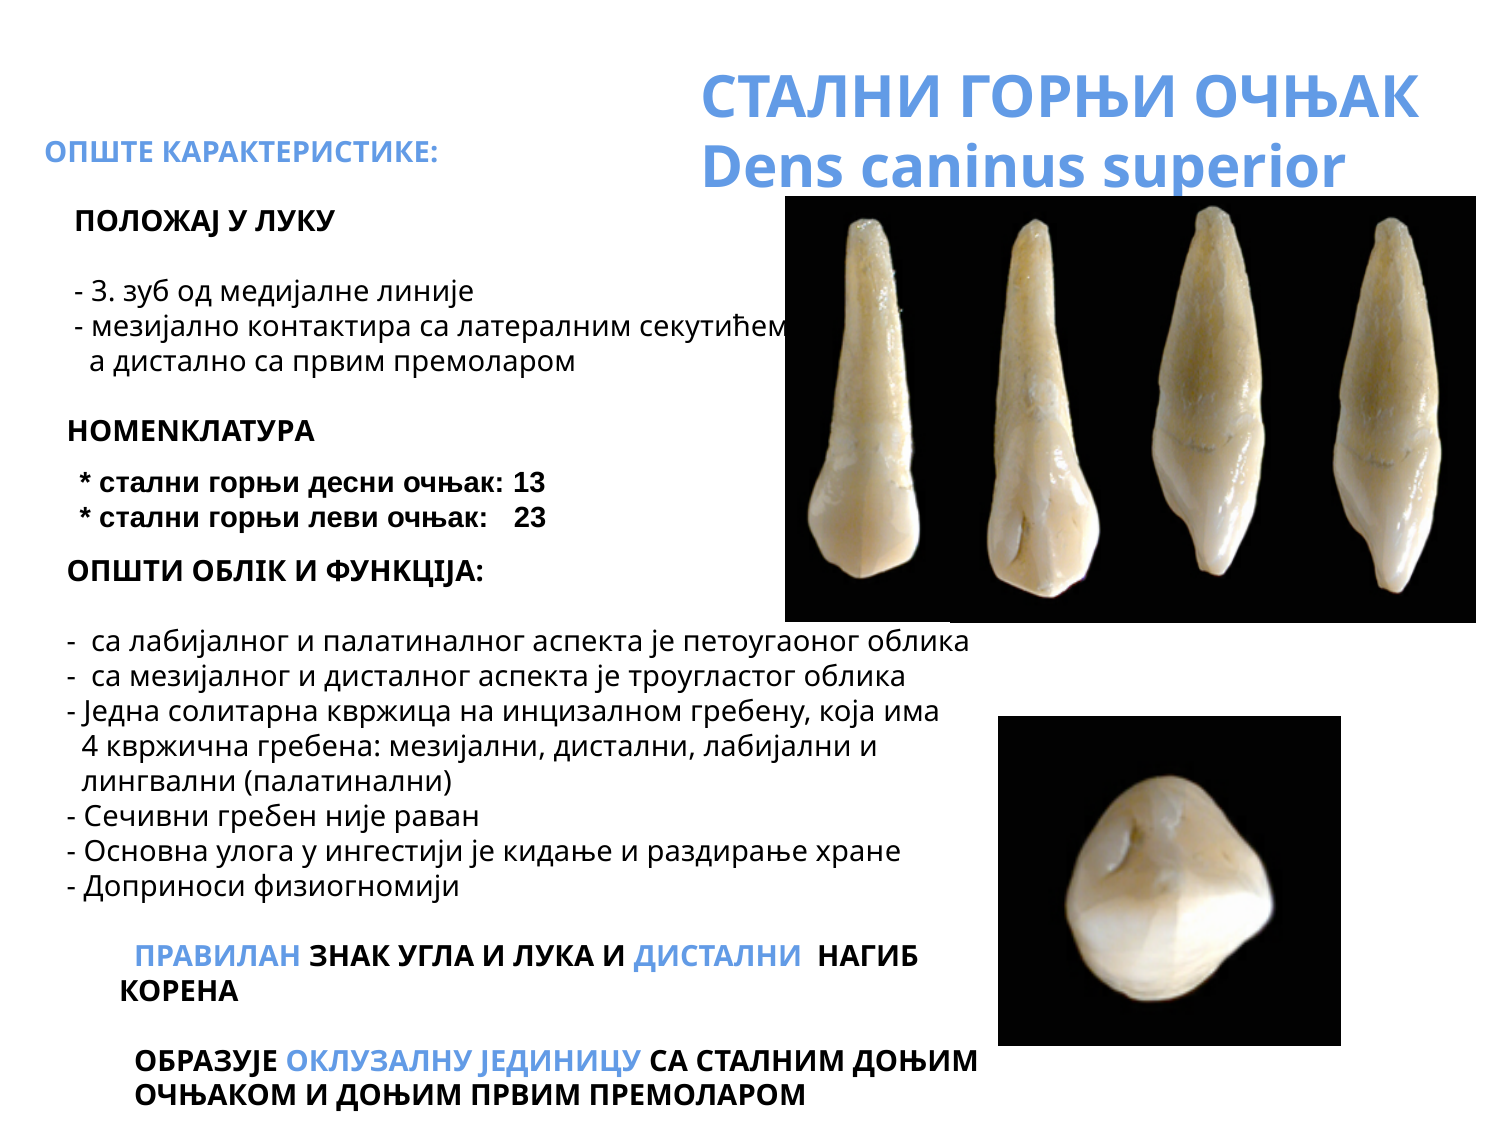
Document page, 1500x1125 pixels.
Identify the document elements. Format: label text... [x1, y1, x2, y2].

text_box * стални горњи десни очњак: 13 * стални горњи леви очњак: 23 [64, 456, 562, 541]
text_box СТАЛНИ ГОРЊИ ОЧЊАК Dens caninus superior [685, 51, 1435, 196]
picture [998, 716, 1341, 1046]
text_box ОПШТЕ КАРАКТЕРИСТИКЕ: ПОЛОЖАЈ У ЛУКУ - 3. зуб од медијалне линије - мезијално контактира са латералним секутићем, а дистално са првим премоларом НОМЕNКЛАТУРА ОПШТИ OБЛIК И ФУНKЦIЈА: - са лабијалног и палатиналног аспекта је петоугаоног облика - са мезијалног и дисталног аспекта је троугластог облика - Једна солитарна квржица на инцизалном гребену, која има 4 квржична гребена: мезијални, дистални, лабијални и лингвални (палатинални) - Сечивни гребен није раван - Основна улога у ингестији је кидање и раздирање хране - Доприноси физиогномији ПРАВИЛАН ЗНАК УГЛА И ЛУКА И ДИСТАЛНИ НАГИБ КОРЕНА ОБРАЗУЈЕ ОКЛУЗАЛНУ ЈЕДИНИЦУ СА СТАЛНИМ ДОЊИМ ОЧЊАКОМ И ДОЊИМ ПРВИМ ПРЕМОЛАРОМ [29, 125, 1043, 1120]
picture [785, 196, 1476, 623]
